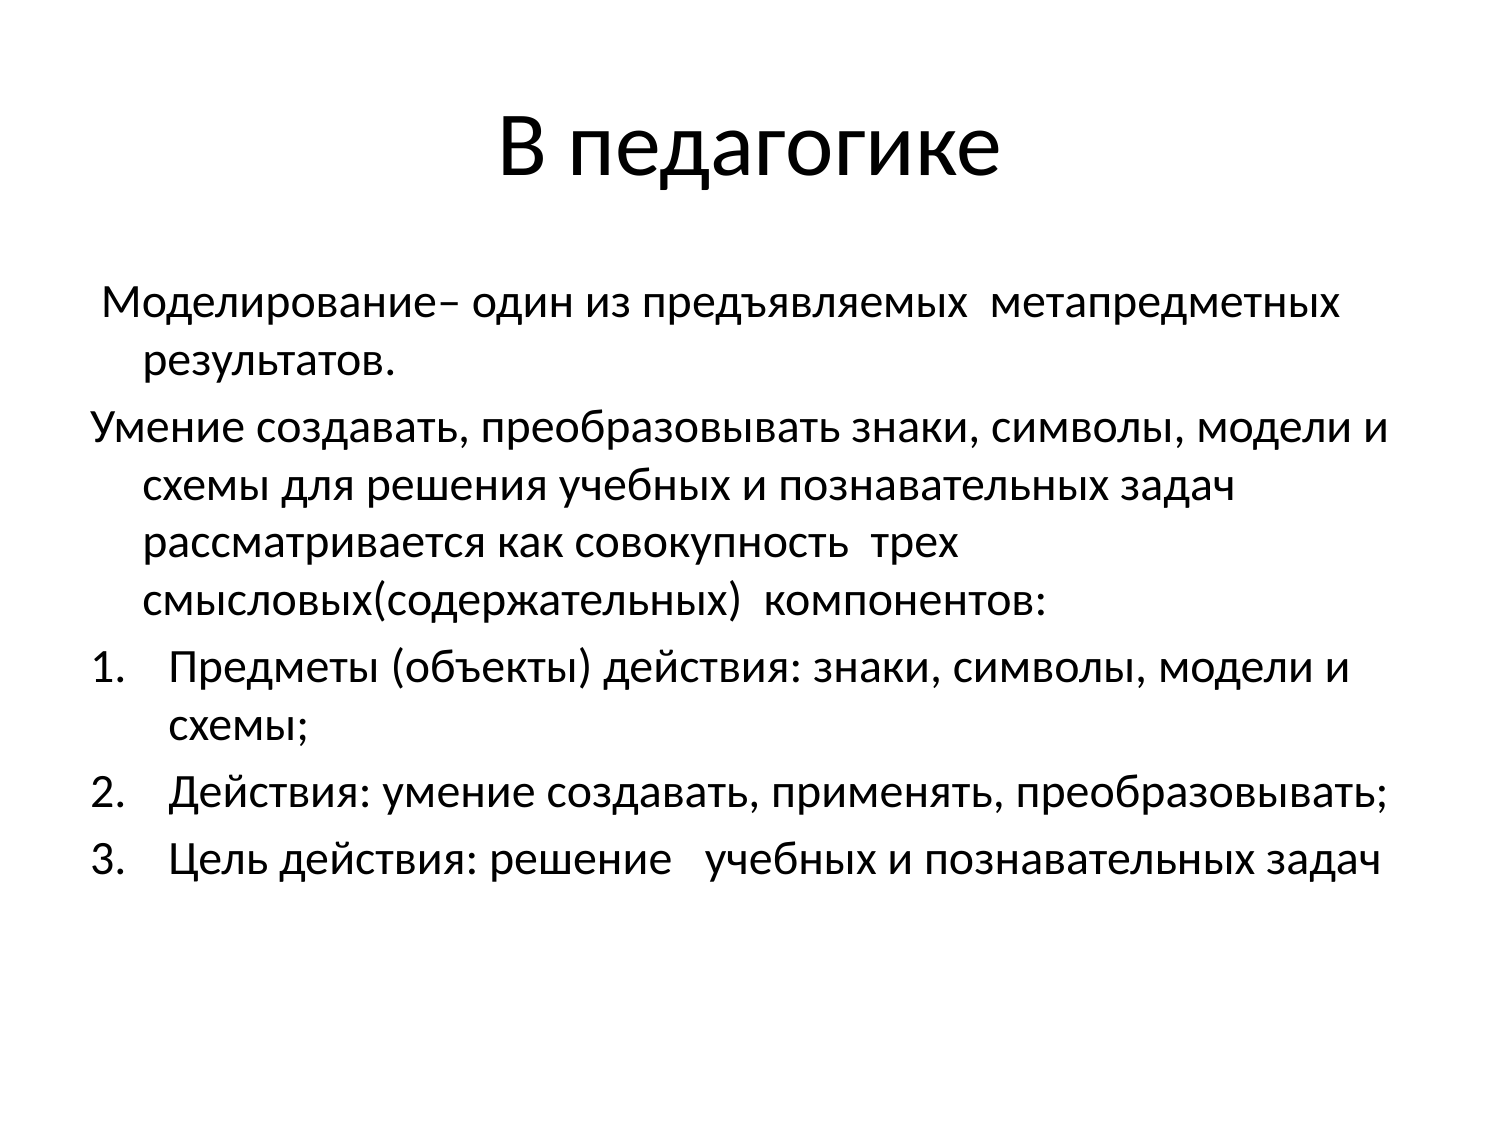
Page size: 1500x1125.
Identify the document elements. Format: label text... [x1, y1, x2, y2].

list Моделирование– один из предъявляемых метапредметных результатов. Умение создавать, преобразовывать знаки, символы, модели и схемы для решения учебных и познавательных задач рассматривается как совокупность трех смысловых(содержательных) компонентов: Предметы (объекты) действия: знаки, символы, модели и схемы; Действия: умение создавать, применять, преобразовывать; Цель действия: решение учебных и познавательных задач [75, 262, 1425, 1005]
title В педагогике [75, 45, 1425, 233]
